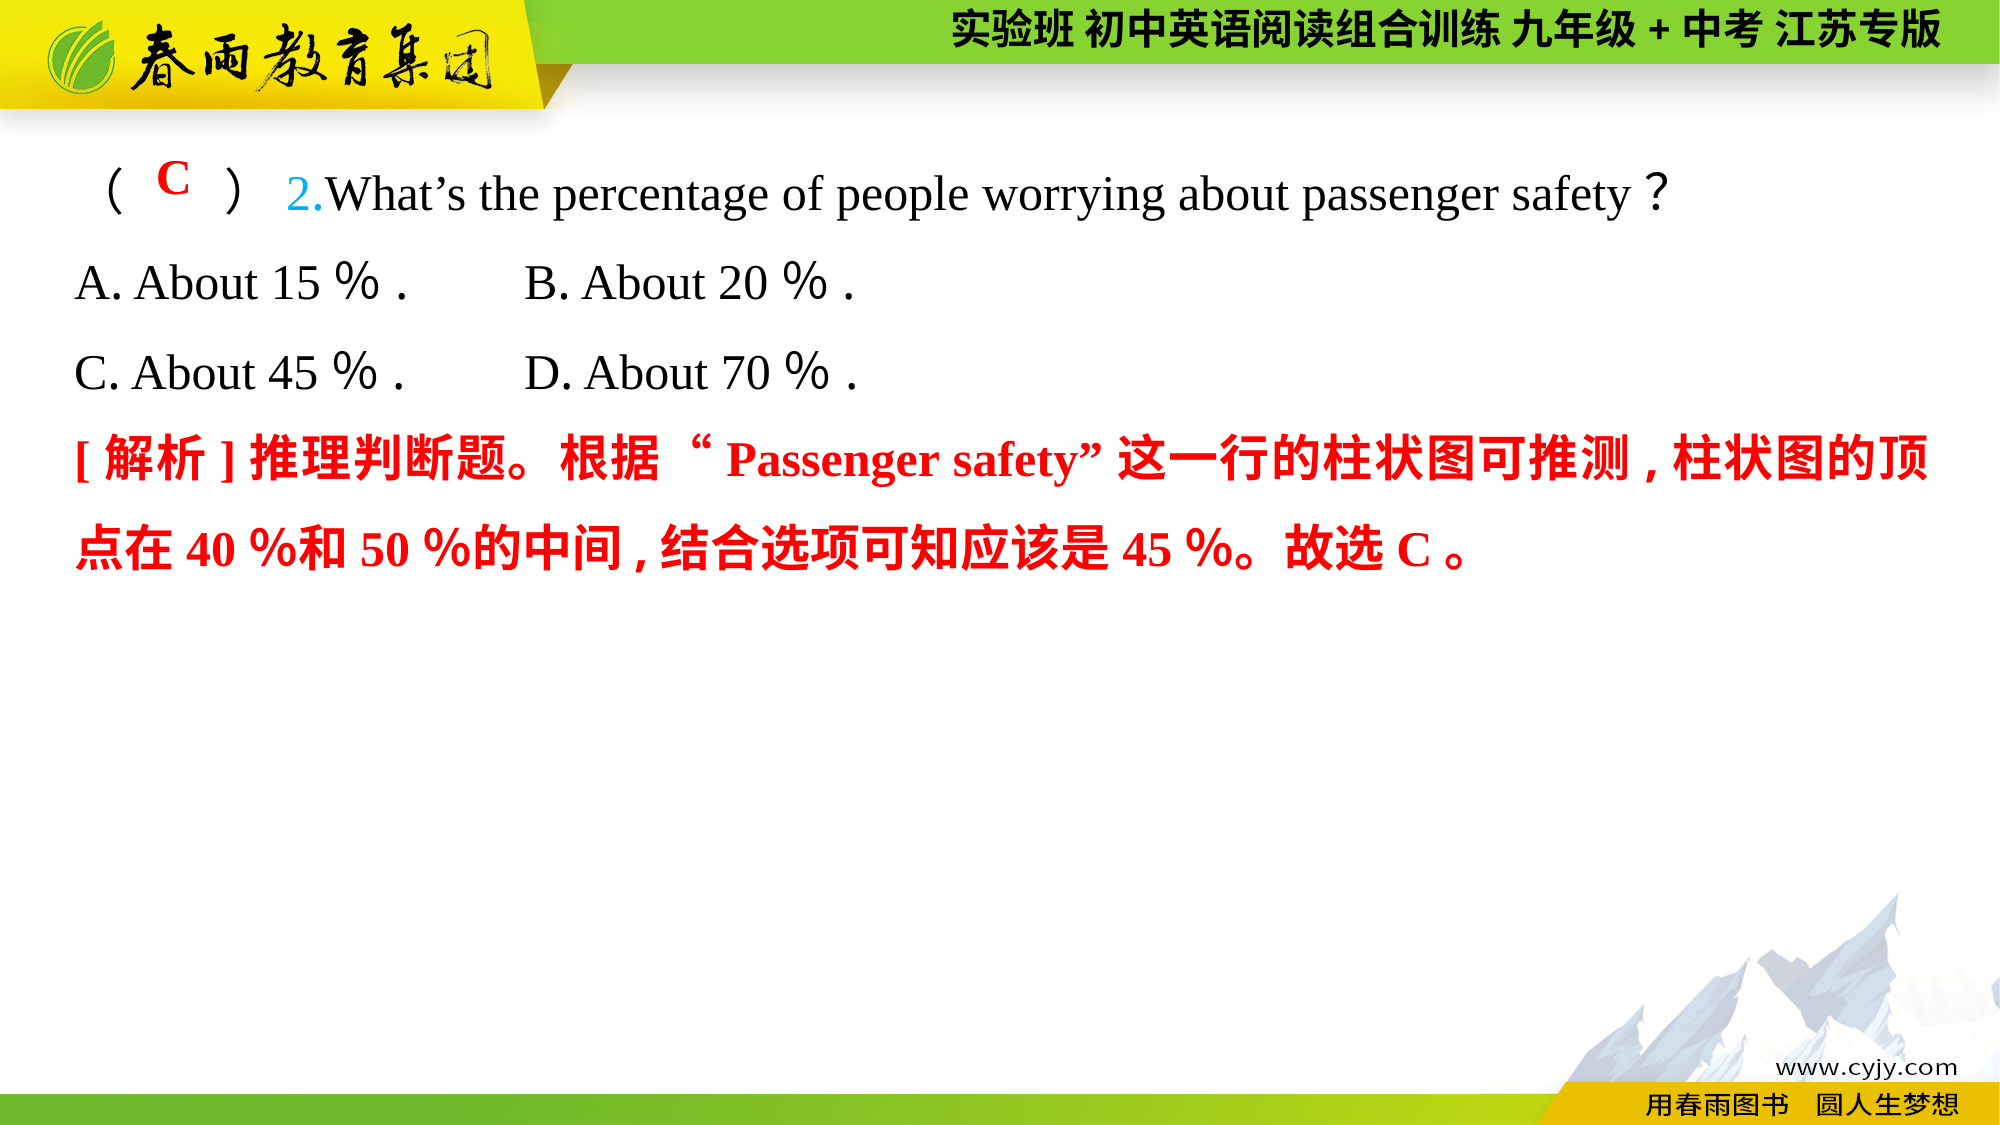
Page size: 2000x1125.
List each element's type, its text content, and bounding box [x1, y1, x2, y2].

text_box C [141, 137, 207, 213]
list （ ）2.What’s the percentage of people worrying about passenger safety？ A. About 15％. B. About 20％. C. About 45％. D. About 70％. [59, 122, 1944, 388]
text_box [解析]推理判断题。根据“Passenger safety”这一行的柱状图可推测,柱状图的顶点在40％和50％的中间,结合选项可知应该是45％。故选C。 [59, 388, 1944, 584]
picture [0, 0, 2000, 1125]
